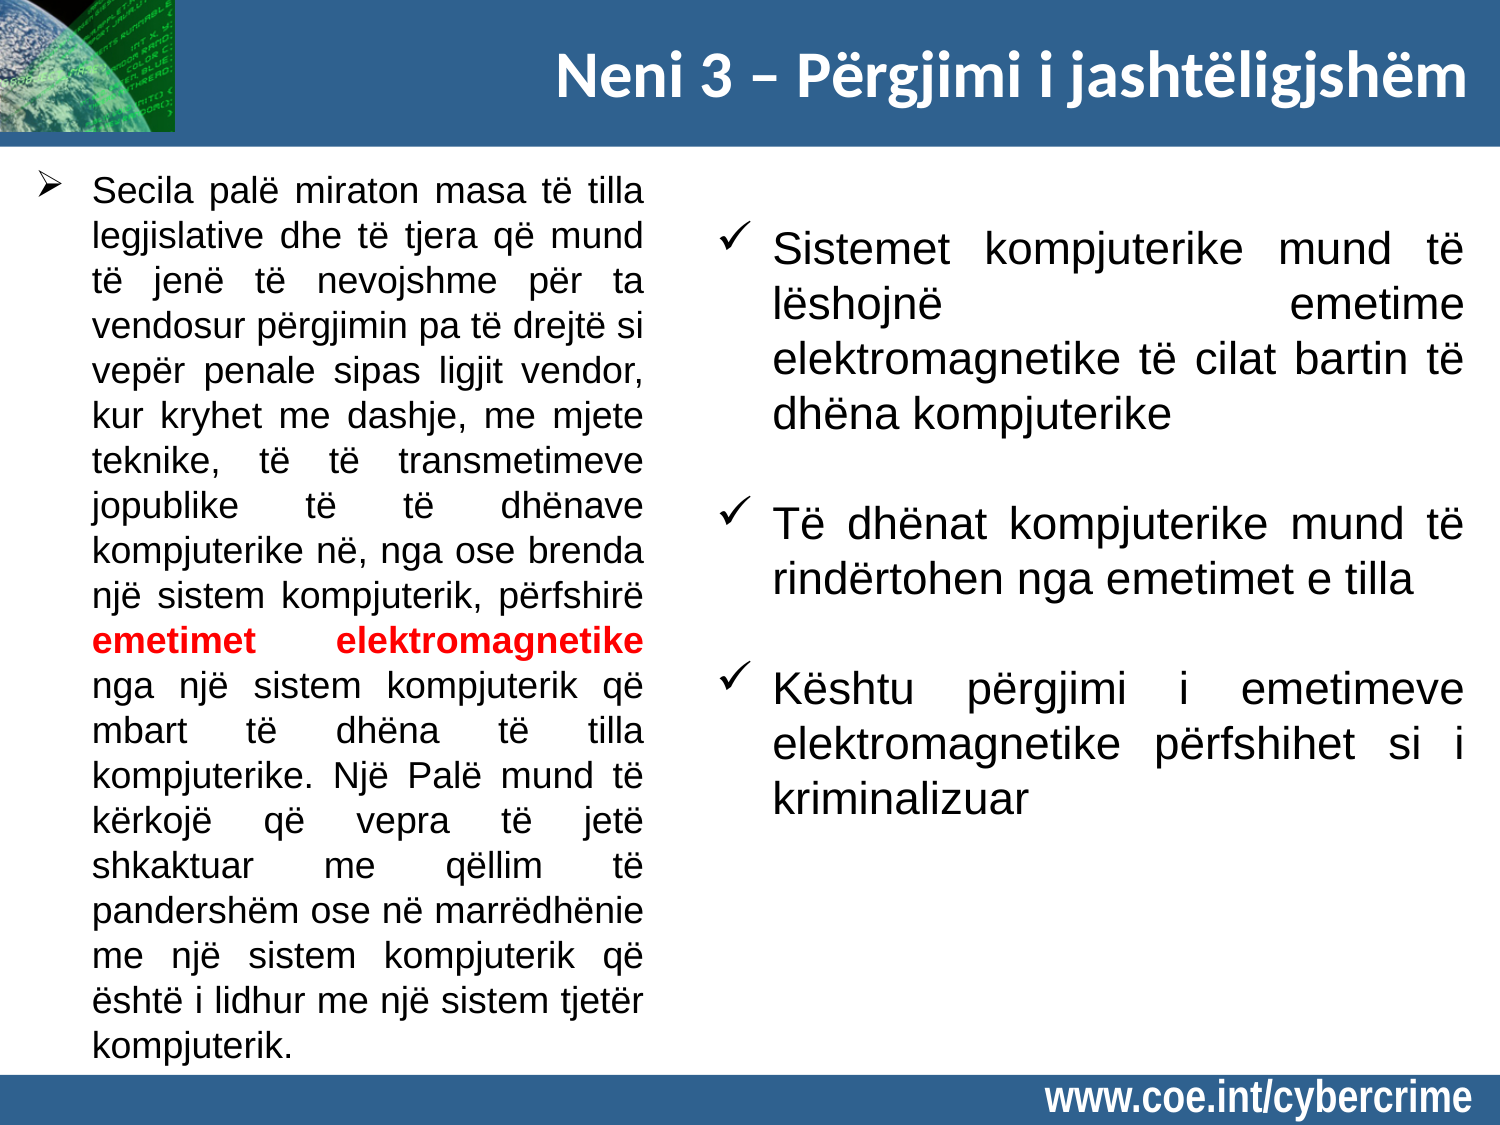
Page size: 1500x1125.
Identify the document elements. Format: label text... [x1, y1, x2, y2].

text_box www.coe.int/cybercrime [1030, 1059, 1500, 1125]
text_box Neni 3 – Përgjimi i jashtëligjshëm [0, 0, 1500, 149]
text_box [0, 1073, 1030, 1125]
text_box Secila palë miraton masa të tilla legjislative dhe të tjera që mund të jenë të nevojshme për ta vendosur përgjimin pa të drejtë si vepër penale sipas ligjit vendor, kur kryhet me dashje, me mjete teknike, të të transmetimeve jopublike të të dhënave kompjuterike në, nga ose brenda një sistem kompjuterik, përfshirë emetimet elektromagnetike nga një sistem kompjuterik që mbart të dhëna të tilla kompjuterike. Një Palë mund të kërkojë që vepra të jetë shkaktuar me qëllim të pandershëm ose në marrëdhënie me një sistem kompjuterik që është i lidhur me një sistem tjetër kompjuterik. [20, 158, 659, 1073]
text_box Sistemet kompjuterike mund të lëshojnë emetime elektromagnetike të cilat bartin të dhëna kompjuterike Të dhënat kompjuterike mund të rindërtohen nga emetimet e tilla Kështu përgjimi i emetimeve elektromagnetike përfshihet si i kriminalizuar [701, 211, 1480, 831]
picture [0, 0, 175, 132]
